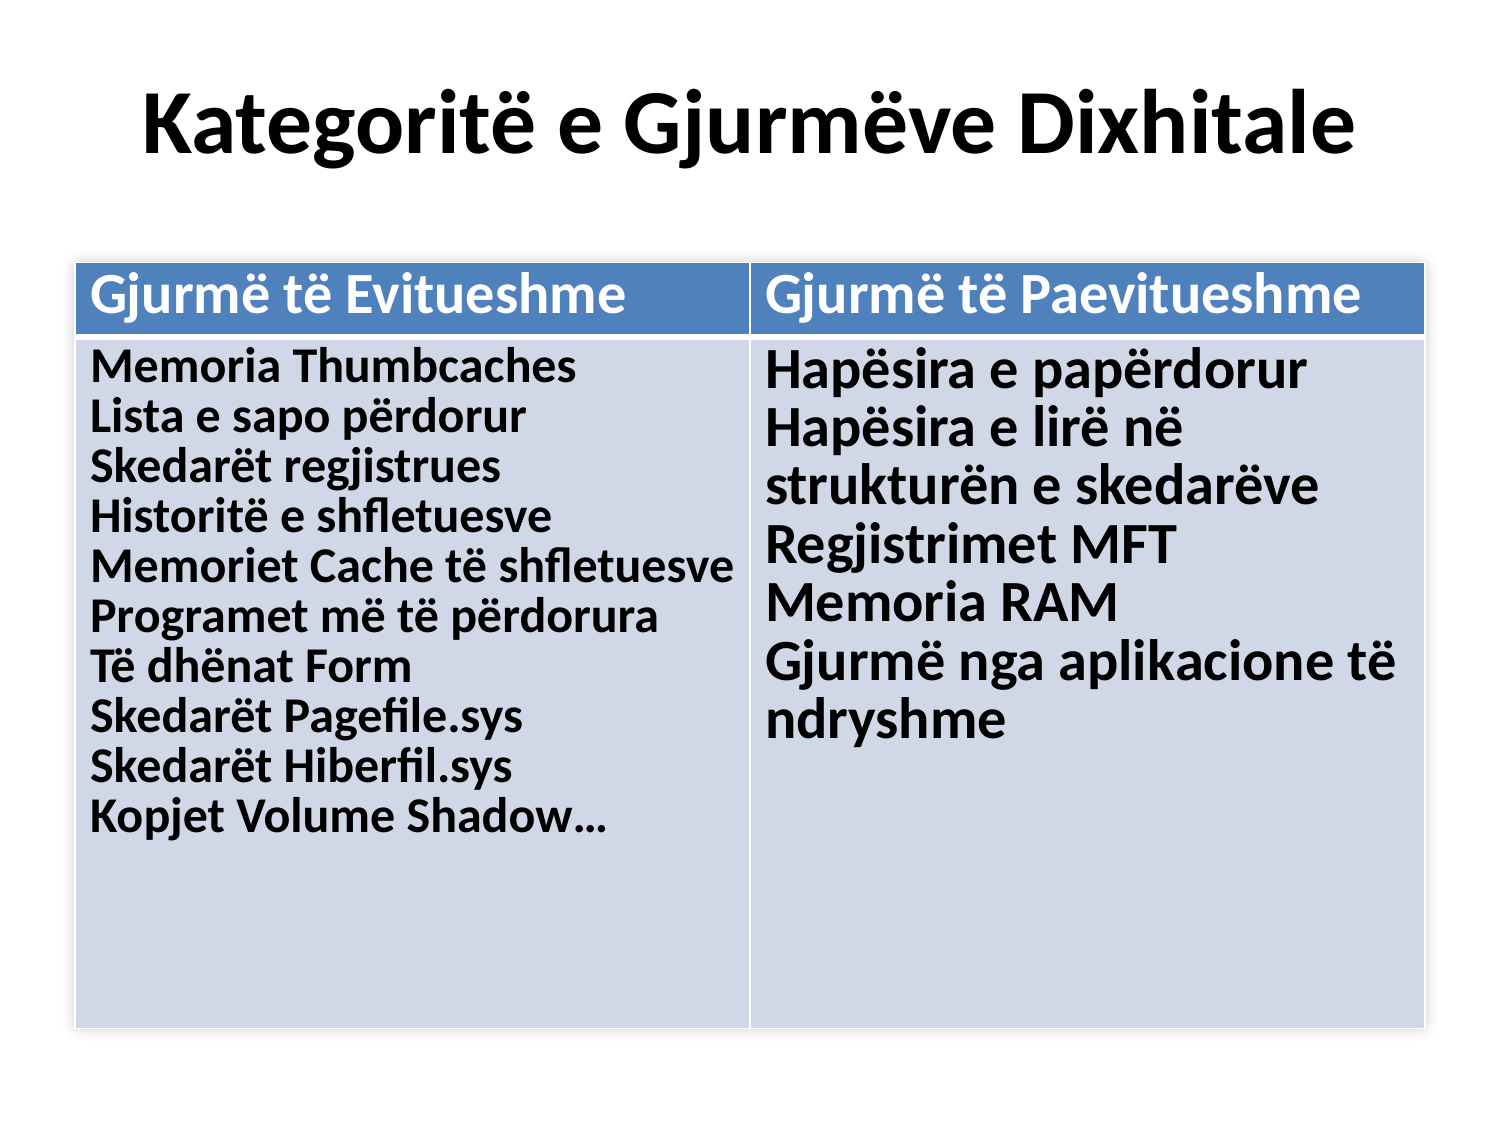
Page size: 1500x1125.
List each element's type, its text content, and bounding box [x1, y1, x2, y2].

table_cell Hapësira e papërdorur Hapësira e lirë në strukturën e skedarëve Regjistrimet MFT Memoria RAM Gjurmë nga aplikacione të ndryshme [751, 340, 1424, 1028]
table_header Gjurmë të Paevitueshme [751, 263, 1424, 334]
table_cell Memoria Thumbcaches Lista e sapo përdorur Skedarët regjistrues Historitë e shfletuesve Memoriet Cache të shfletuesve Programet më të përdorura Të dhënat Form Skedarët Pagefile.sys Skedarët Hiberfil.sys Kopjet Volume Shadow… [76, 340, 749, 1028]
table_header Gjurmë të Evitueshme [76, 263, 749, 334]
title Kategoritë e Gjurmëve Dixhitale [75, 45, 1425, 188]
